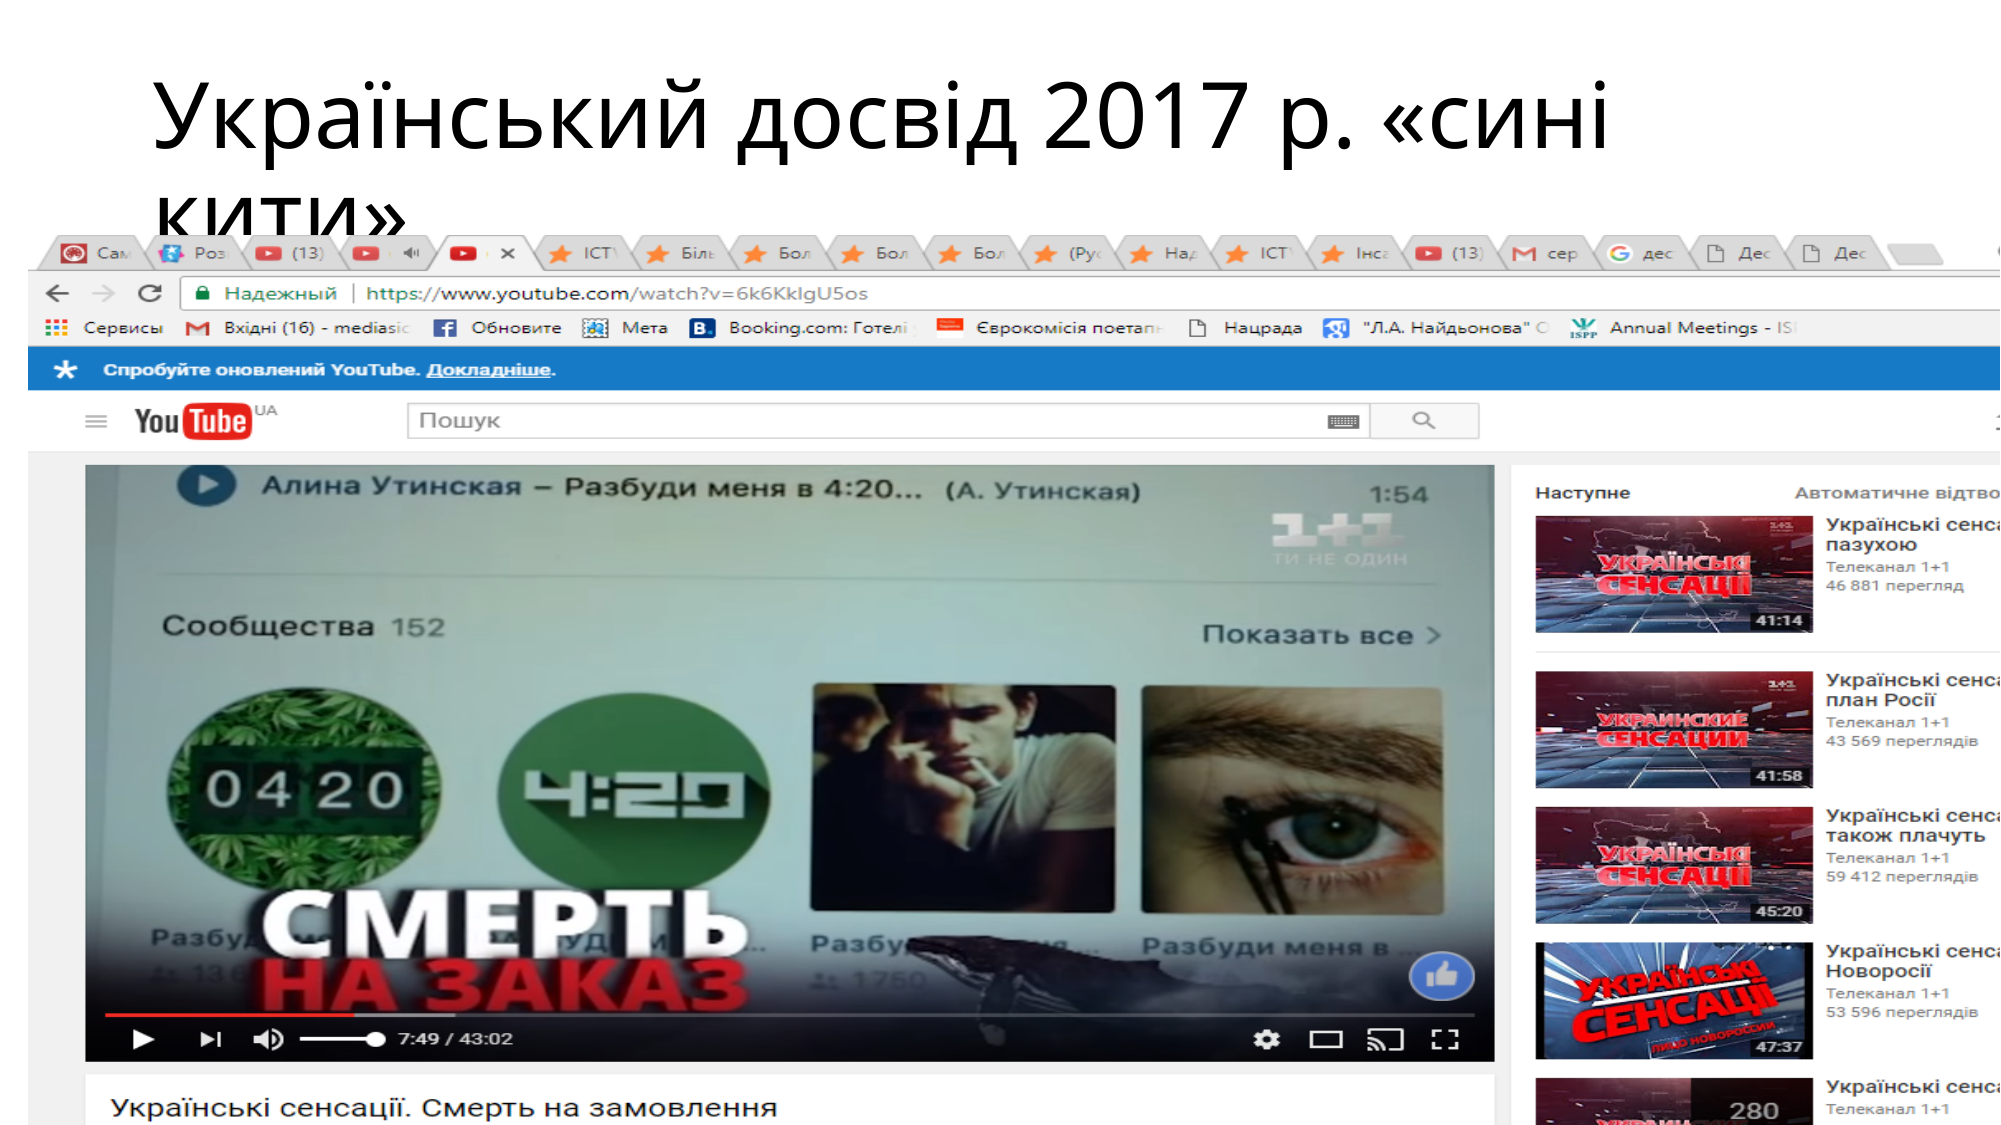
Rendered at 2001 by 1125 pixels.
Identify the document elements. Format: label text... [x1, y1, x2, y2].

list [28, 236, 2000, 1125]
title Український досвід 2017 р. «сині кити» [137, 59, 1863, 235]
